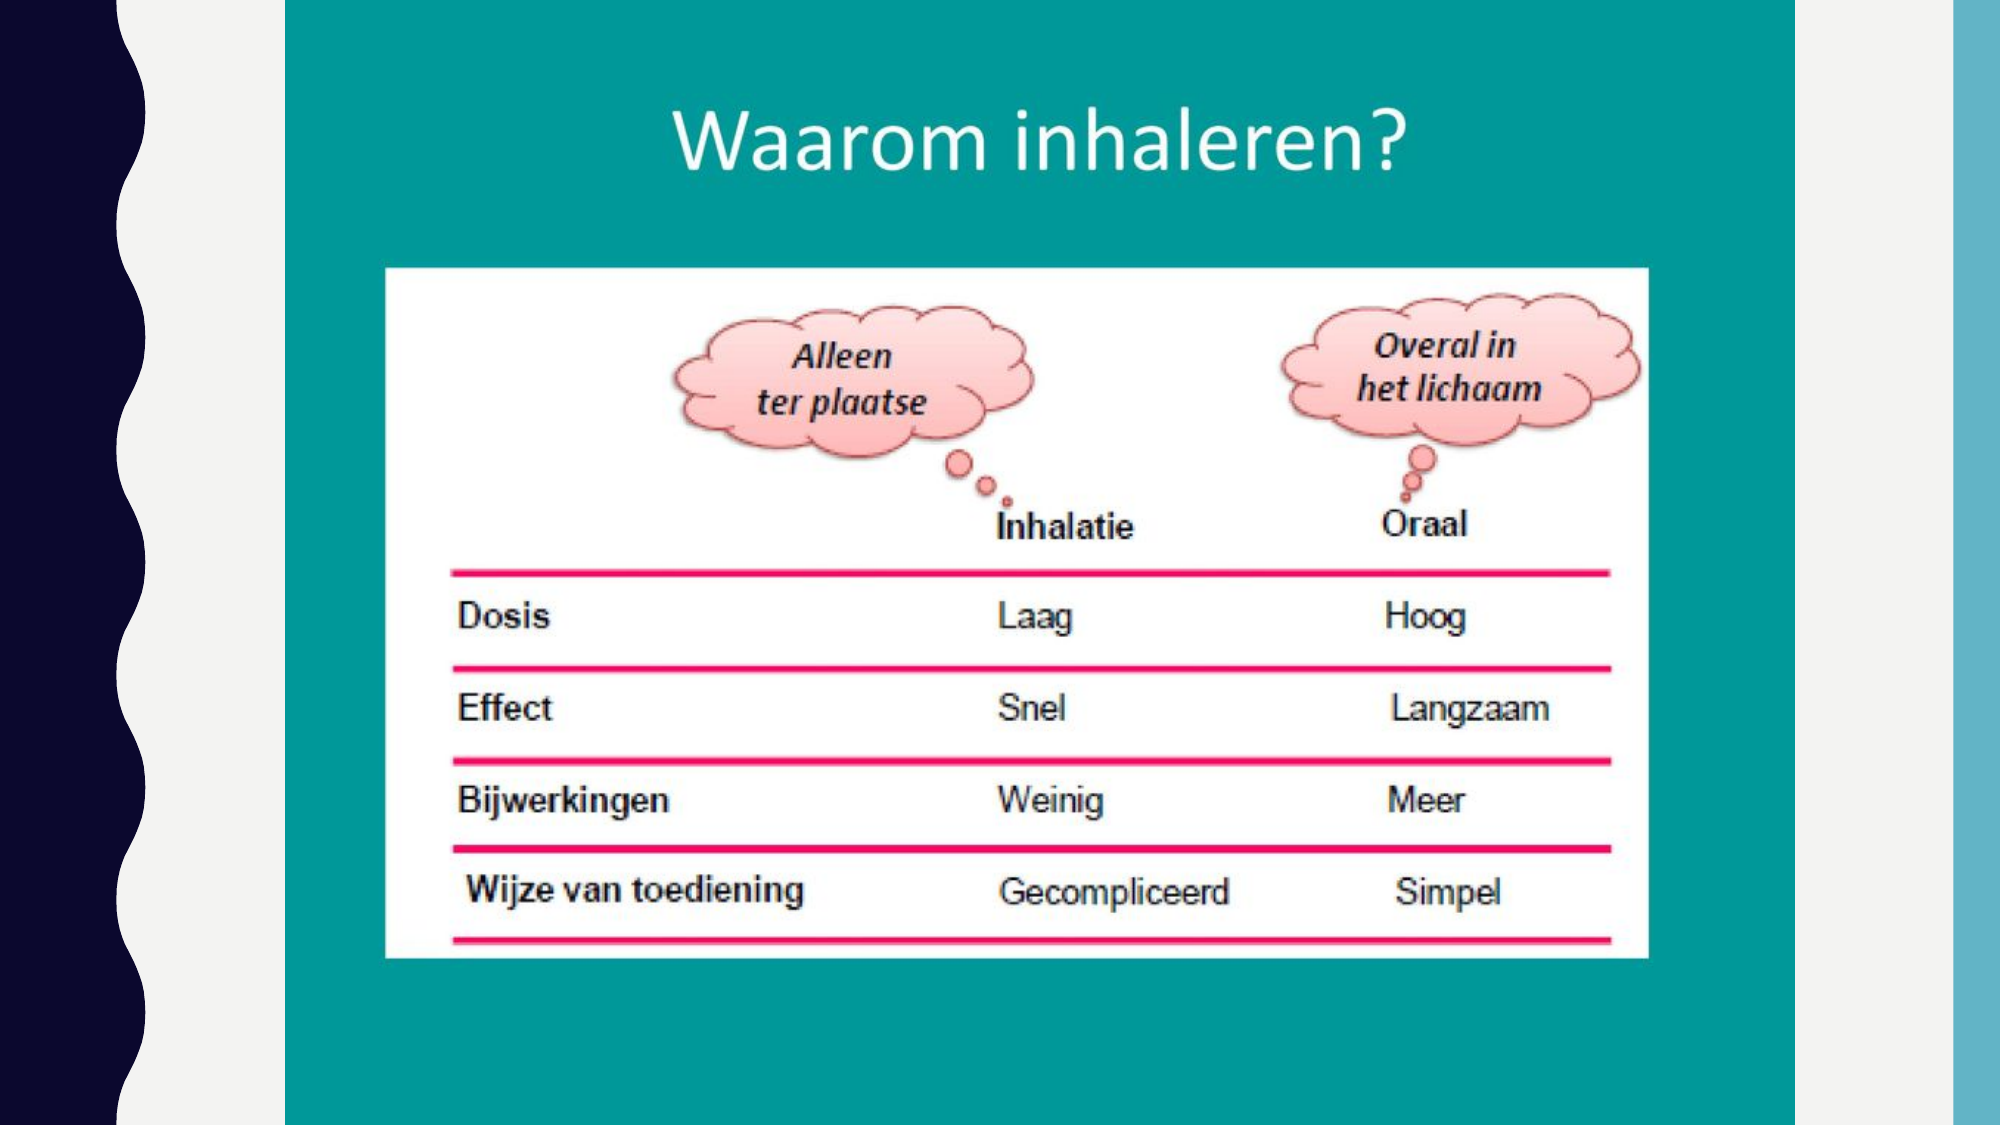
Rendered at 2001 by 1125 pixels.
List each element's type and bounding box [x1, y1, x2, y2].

list [285, 0, 1795, 1125]
